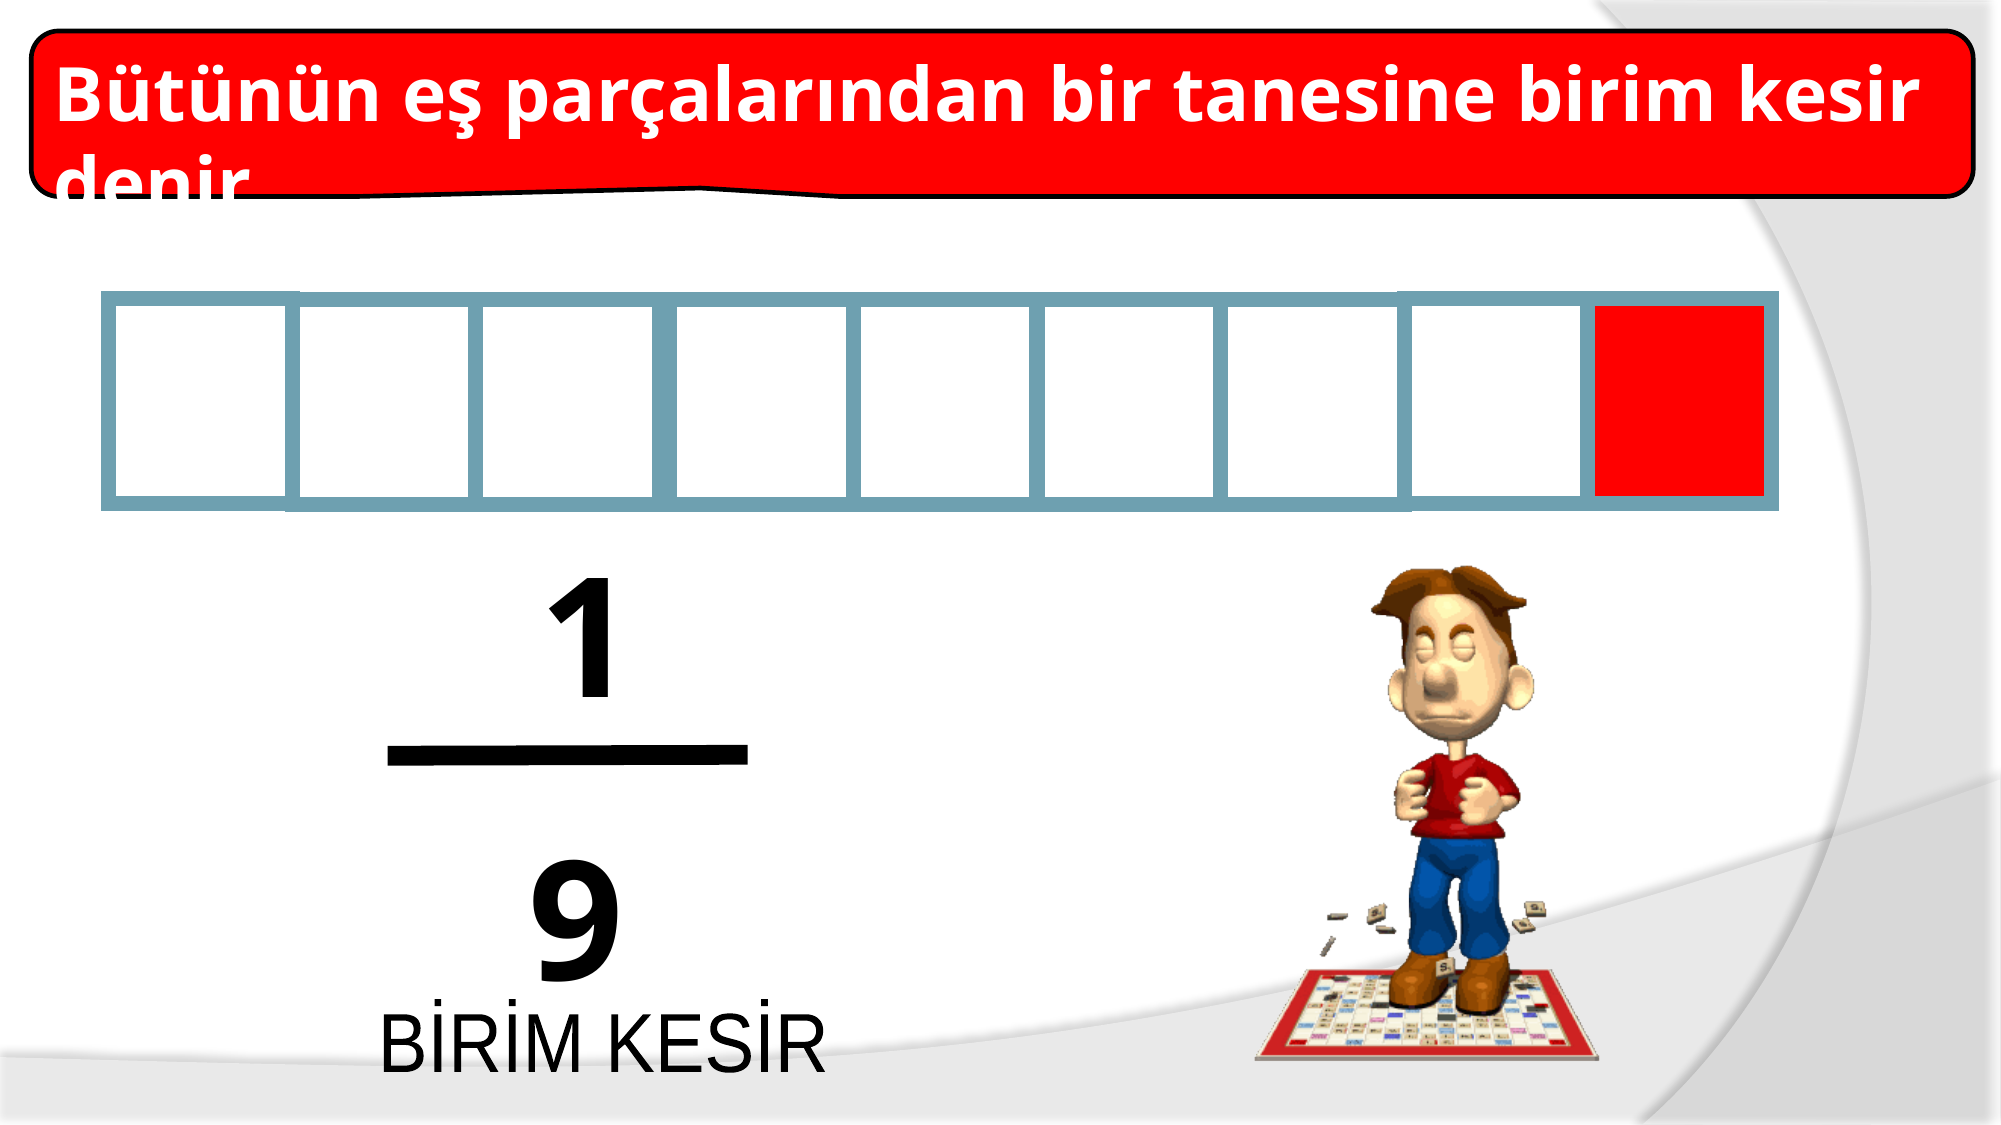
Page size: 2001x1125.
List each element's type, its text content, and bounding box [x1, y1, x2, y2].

text_box [476, 299, 660, 505]
text_box [1404, 298, 1587, 504]
text_box [108, 298, 293, 504]
text_box [292, 299, 476, 505]
text_box [669, 299, 853, 505]
picture [1244, 542, 1624, 1073]
text_box [1587, 298, 1772, 504]
text_box [853, 299, 1037, 505]
text_box [1037, 299, 1220, 505]
text_box 1 [487, 523, 688, 739]
text_box 9 [475, 805, 676, 1021]
text_box Bütünün eş parçalarından bir tanesine birim kesir denir. [31, 30, 1974, 197]
text_box [1220, 299, 1405, 505]
